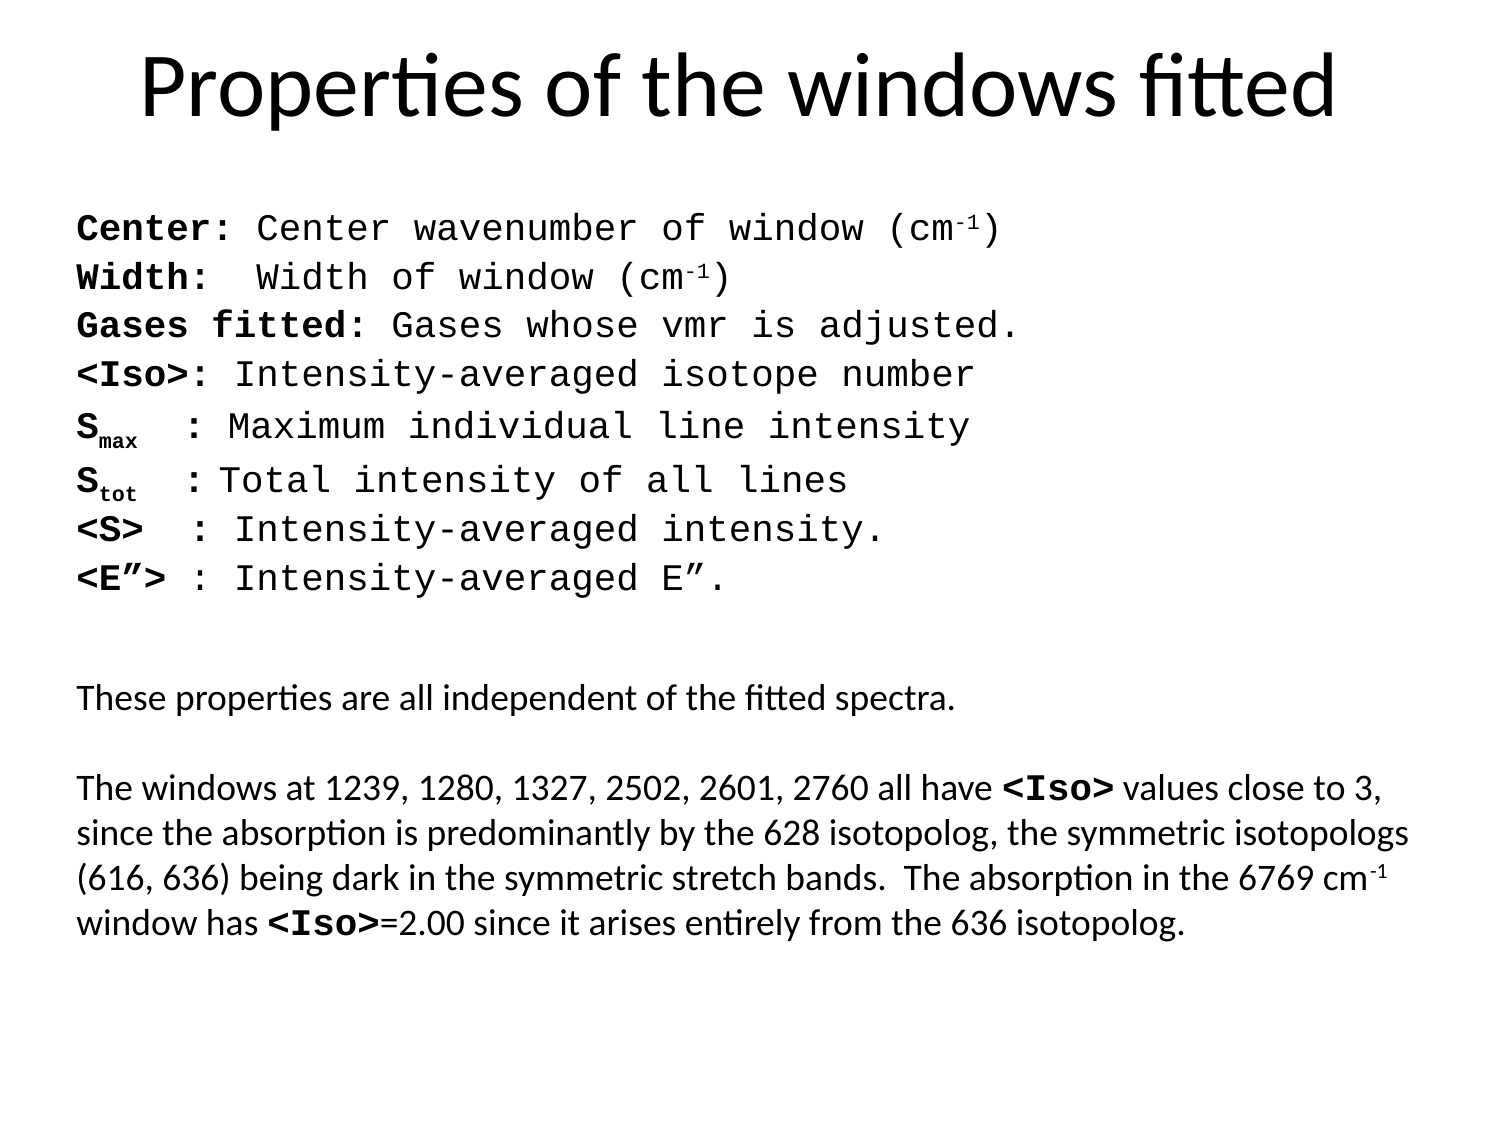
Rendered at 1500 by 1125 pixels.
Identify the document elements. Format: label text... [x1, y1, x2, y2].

text_box Center: Center wavenumber of window (cm-1) Width: Width of window (cm-1) Gases fitted: Gases whose vmr is adjusted. <Iso>: Intensity-averaged isotope number Smax : Maximum individual line intensity Stot : Total intensity of all lines <S> : Intensity-averaged intensity. <E”> : Intensity-averaged E”. These properties are all independent of the fitted spectra. The windows at 1239, 1280, 1327, 2502, 2601, 2760 all have <Iso> values close to 3, since the absorption is predominantly by the 628 isotopolog, the symmetric isotopologs (616, 636) being dark in the symmetric stretch bands. The absorption in the 6769 cm-1 window has <Iso>=2.00 since it arises entirely from the 636 isotopolog. [61, 204, 1440, 951]
title Properties of the windows fitted [0, 4, 1500, 155]
